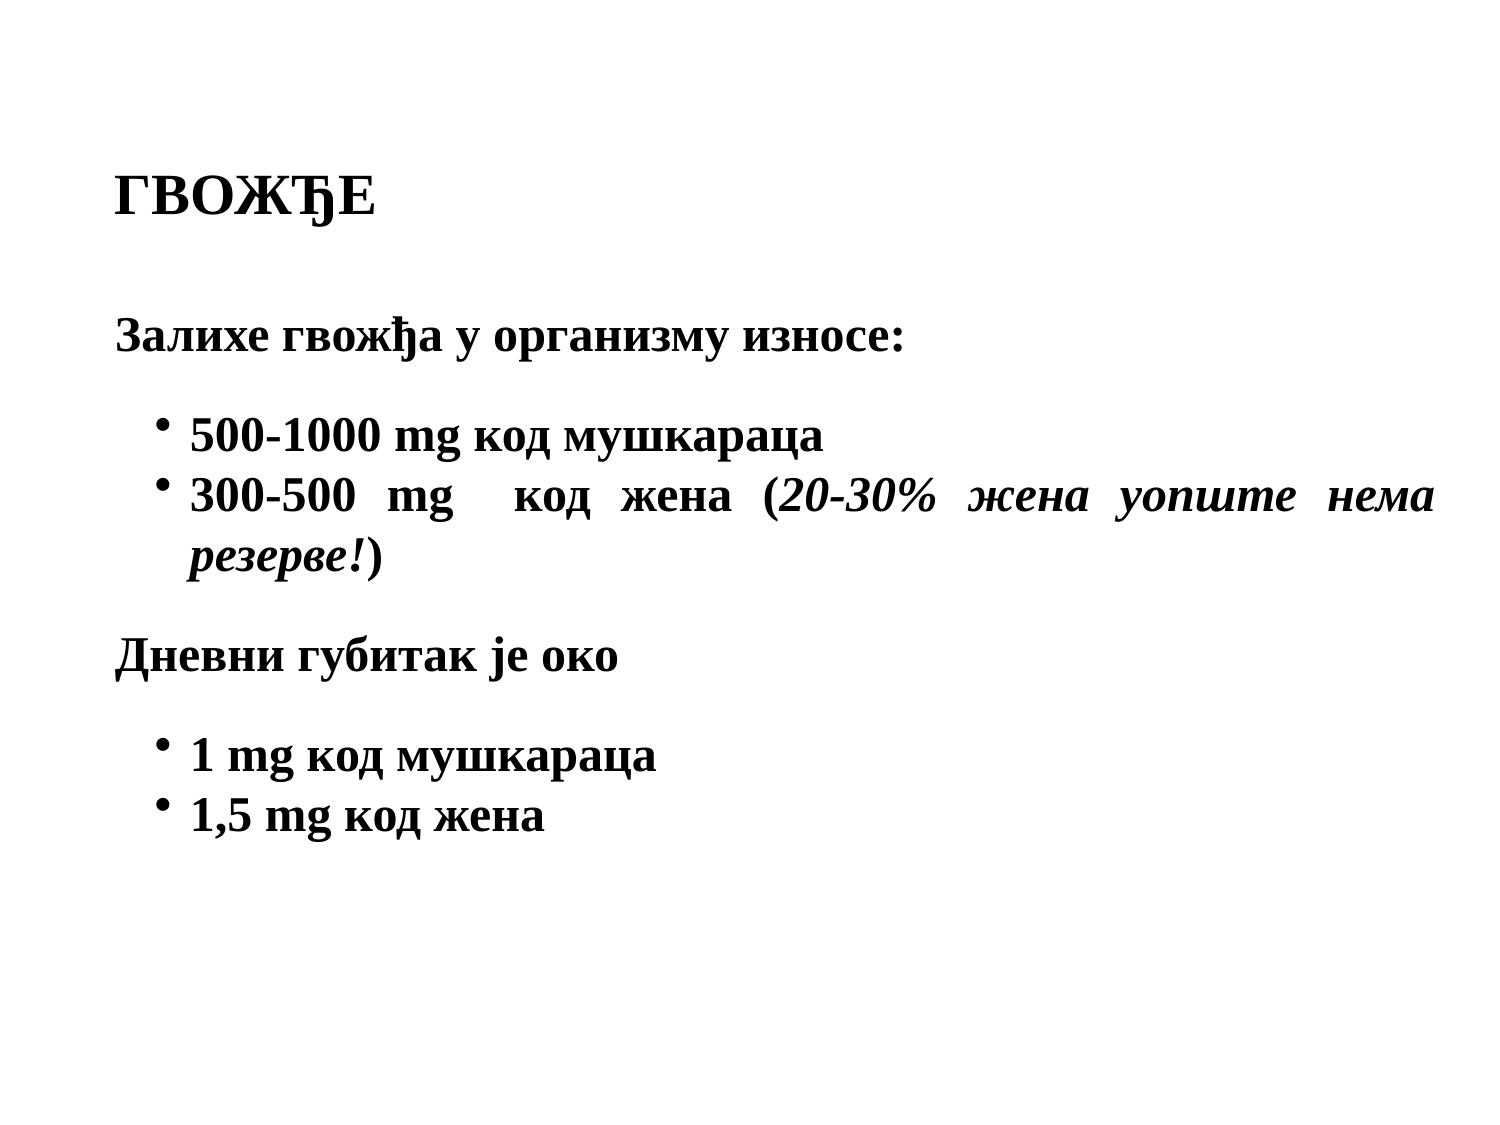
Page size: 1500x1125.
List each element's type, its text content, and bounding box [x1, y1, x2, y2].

text_box ГВОЖЂЕ Залихе гвожђа у организму износе: 500-1000 mg код мушкараца 300-500 mg код жена (20-30% жена уопште нема резерве!) Дневни губитак је око 1 mg код мушкараца 1,5 mg код жена [100, 148, 1451, 889]
